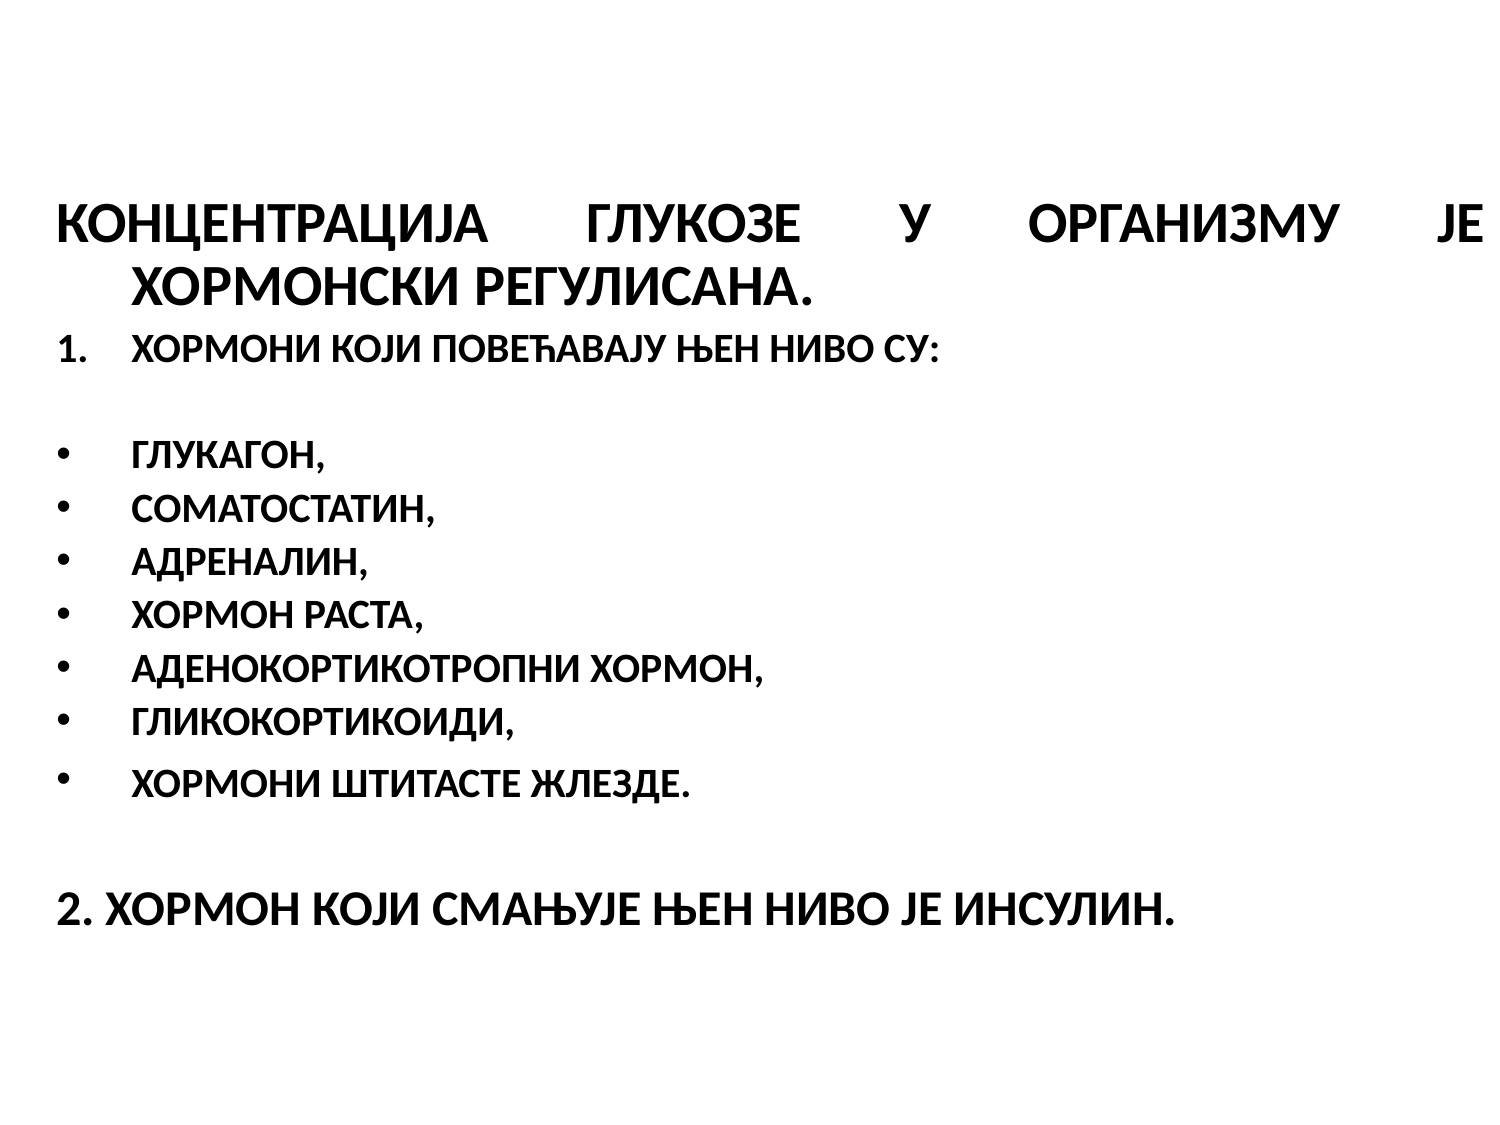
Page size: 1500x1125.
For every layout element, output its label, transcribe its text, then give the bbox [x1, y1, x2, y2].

list КОНЦЕНТРАЦИЈА ГЛУКОЗЕ У ОРГАНИЗМУ ЈЕ ХОРМОНСКИ РЕГУЛИСАНА. ХОРМОНИ КОЈИ ПОВЕЋАВАЈУ ЊЕН НИВО СУ: ГЛУКАГОН, СОМАТОСТАТИН, АДРЕНАЛИН, ХОРМОН РАСТА, АДЕНОКОРТИКОТРОПНИ ХОРМОН, ГЛИКОКОРТИКОИДИ, ХОРМОНИ ШТИТАСТЕ ЖЛЕЗДЕ. 2. ХОРМОН КОЈИ СМАЊУЈЕ ЊЕН НИВО ЈЕ ИНСУЛИН. [41, 184, 1500, 1059]
